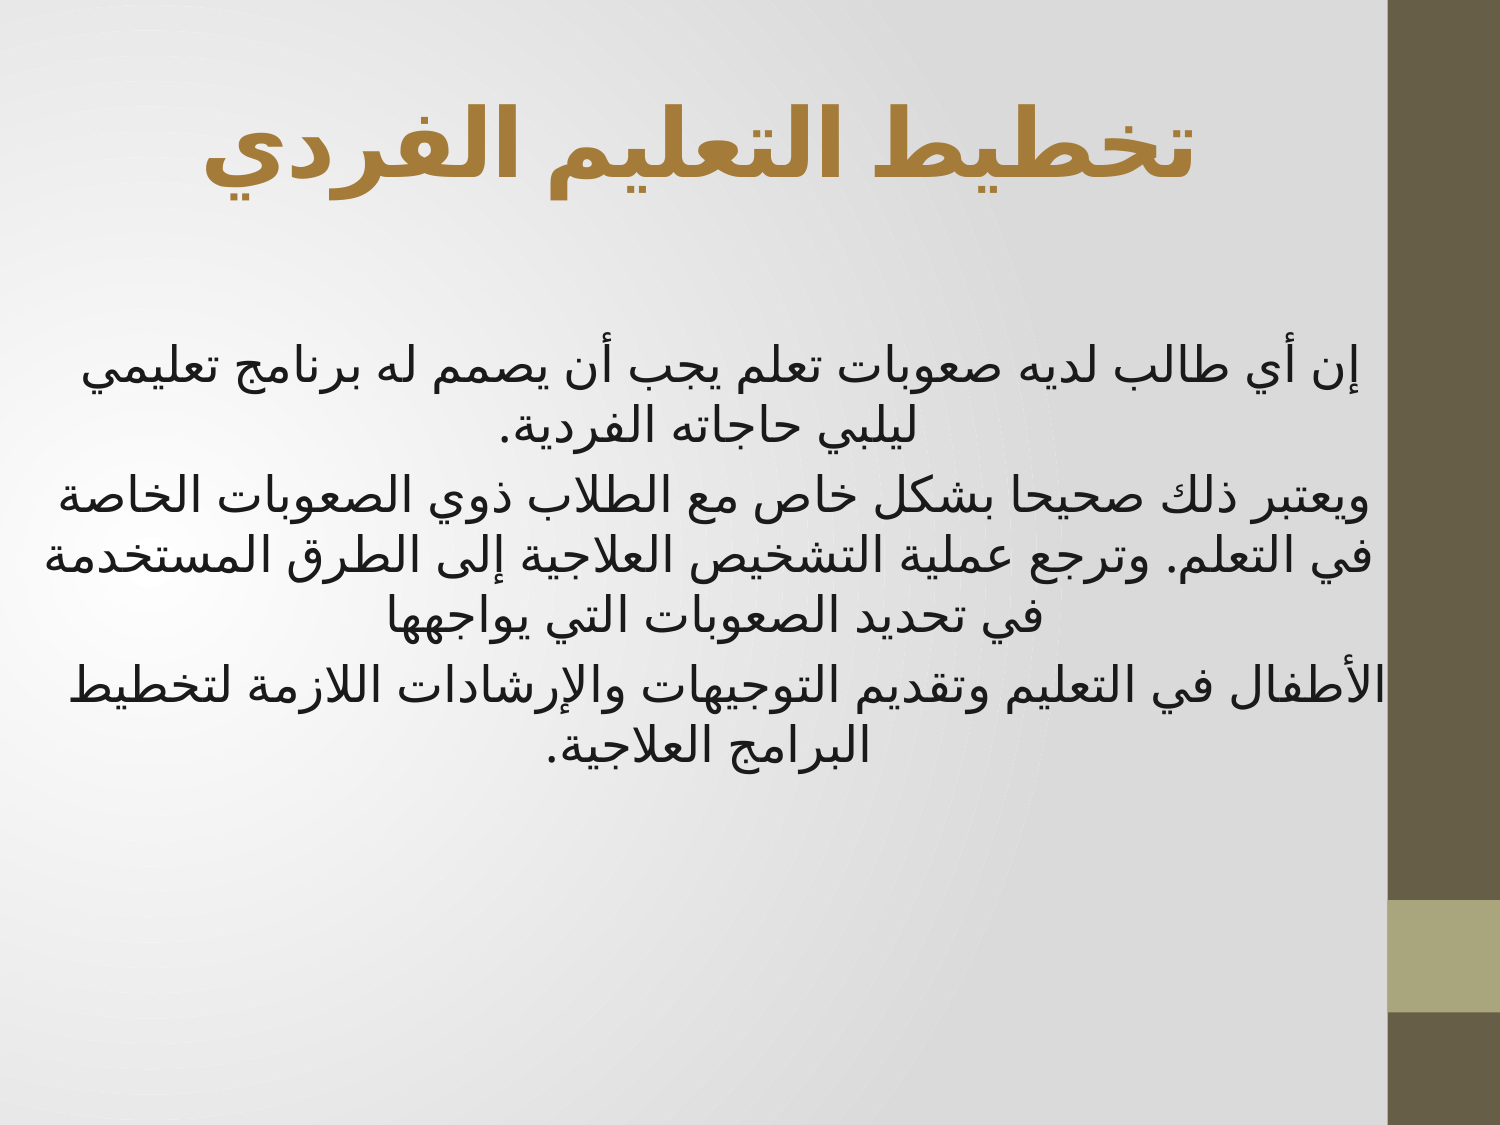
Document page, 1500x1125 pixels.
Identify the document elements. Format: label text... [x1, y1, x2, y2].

list إن أي طالب لديه صعوبات تعلم يجب أن يصمم له برنامج تعليمي ليلبي حاجاته الفردية. ويعتبر ذلك صحيحا بشكل خاص مع الطلاب ذوي الصعوبات الخاصة في التعلم. وترجع عملية التشخيص العلاجية إلى الطرق المستخدمة في تحديد الصعوبات التي يواجهها الأطفال في التعليم وتقديم التوجيهات والإرشادات اللازمة لتخطيط البرامج العلاجية. [24, 324, 1450, 910]
title تخطيط التعليم الفردي [75, 45, 1325, 233]
